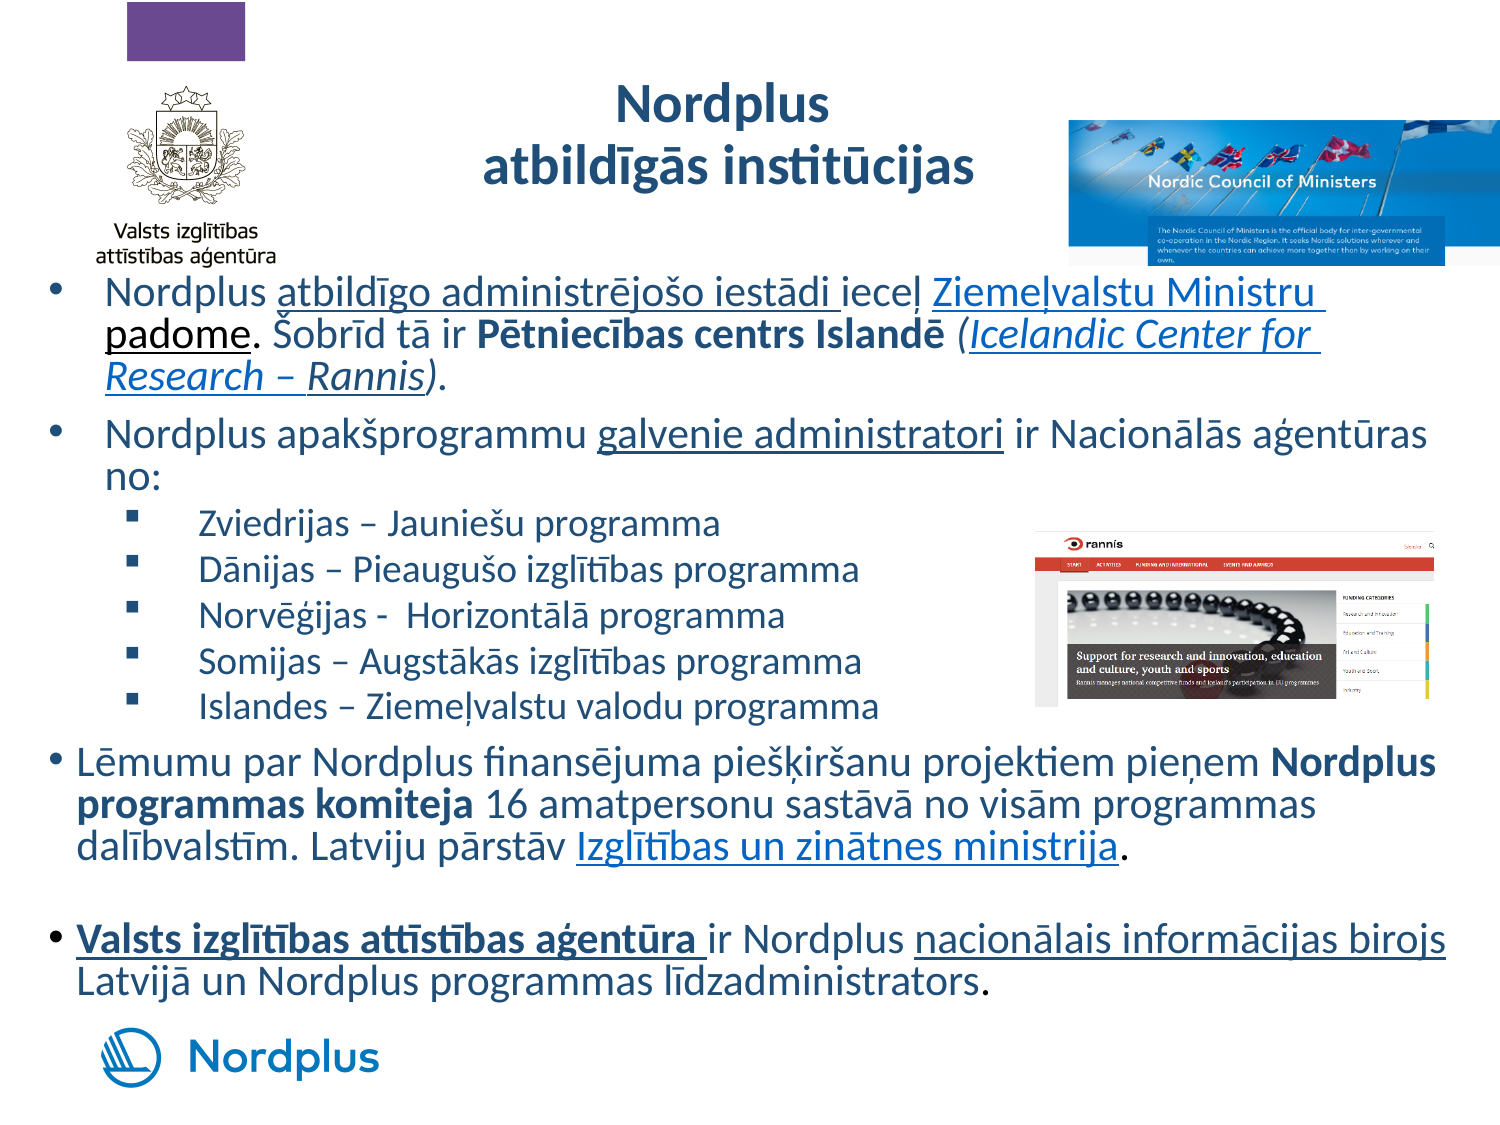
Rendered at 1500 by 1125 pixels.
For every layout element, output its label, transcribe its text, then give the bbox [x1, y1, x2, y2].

list Nordplus atbildīgo administrējošo iestādi ieceļ Ziemeļvalstu Ministru padome. Šobrīd tā ir Pētniecības centrs Islandē (Icelandic Center for Research – Rannis). Nordplus apakšprogrammu galvenie administratori ir Nacionālās aģentūras no: Zviedrijas – Jauniešu programma Dānijas – Pieaugušo izglītības programma Norvēģijas - Horizontālā programma Somijas – Augstākās izglītības programma Islandes – Ziemeļvalstu valodu programma Lēmumu par Nordplus finansējuma piešķiršanu projektiem pieņem Nordplus programmas komiteja 16 amatpersonu sastāvā no visām programmas dalībvalstīm. Latviju pārstāv Izglītības un zinātnes ministrija. Valsts izglītības attīstības aģentūra ir Nordplus nacionālais informācijas birojs Latvijā un Nordplus programmas līdzadministrators. [33, 265, 1482, 1044]
picture [0, 0, 1500, 1125]
title Nordplus atbildīgās institūcijas [268, 65, 1191, 205]
